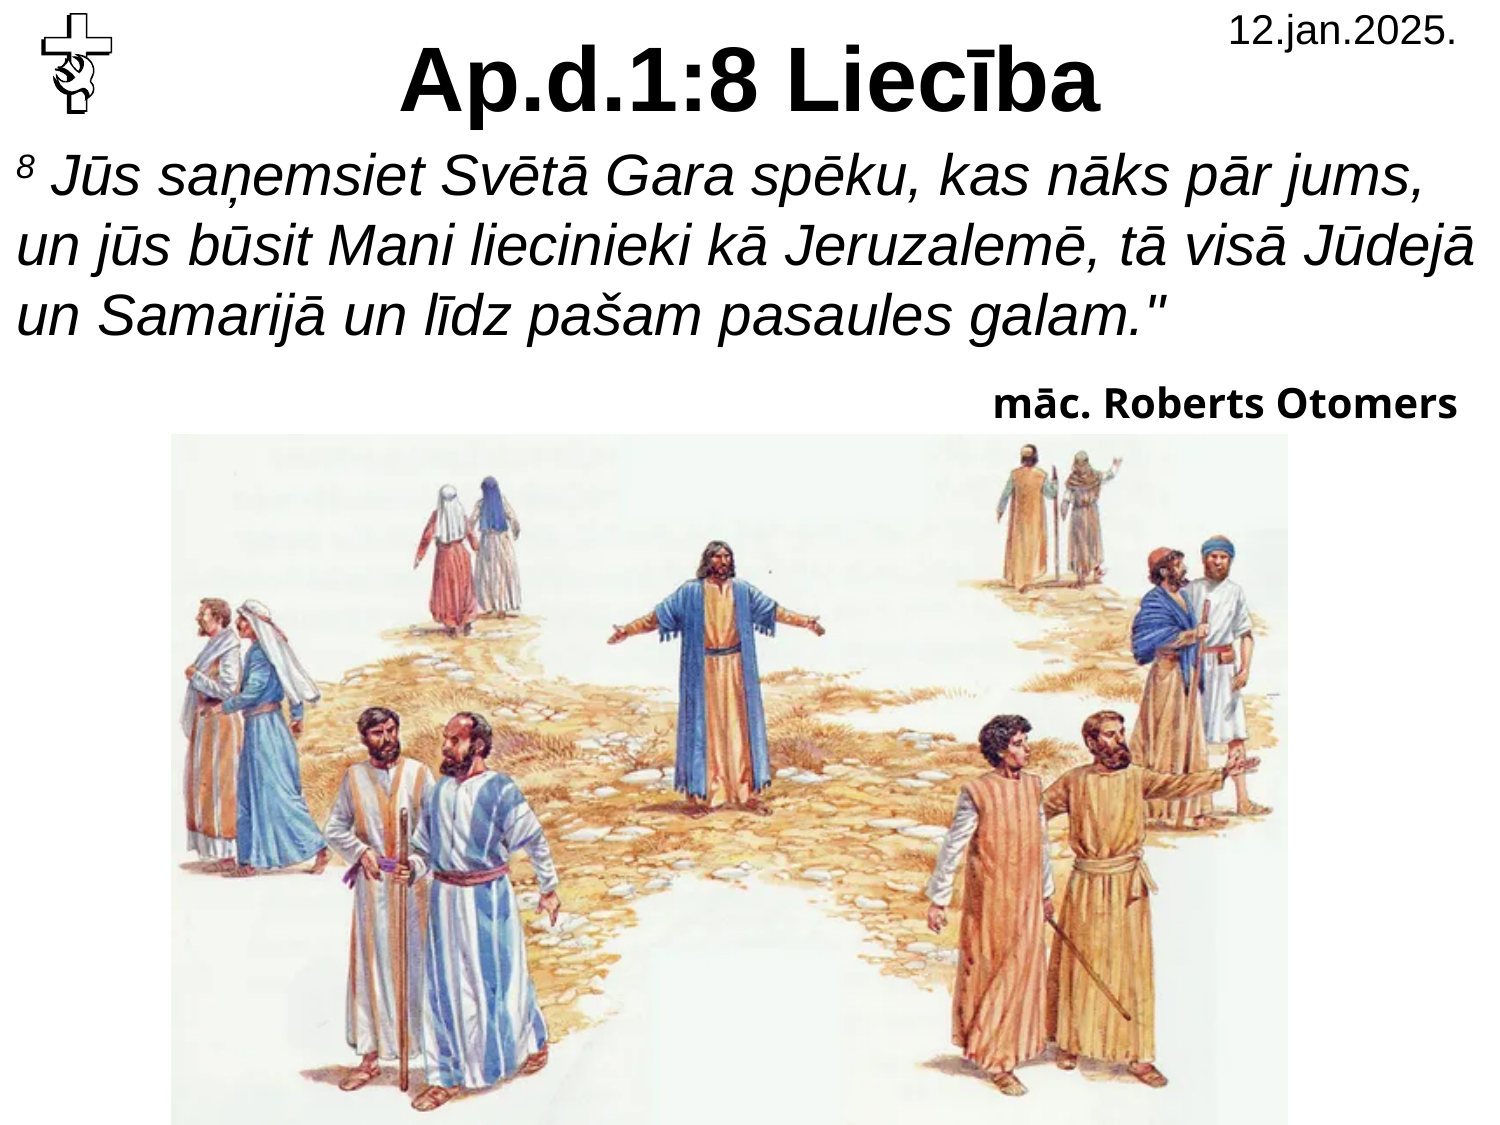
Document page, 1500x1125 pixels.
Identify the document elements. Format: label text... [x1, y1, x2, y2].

text_box māc. Roberts Otomers [927, 386, 1500, 434]
picture [40, 12, 113, 115]
text_box 12.jan.2025. [1213, 0, 1473, 61]
title Ap.d.1:8 Liecība [0, 11, 1500, 130]
text_box 8 Jūs saņemsiet Svētā Gara spēku, kas nāks pār jums, un jūs būsit Mani liecinieki kā Jeruzalemē, tā visā Jūdejā un Samarijā un līdz pašam pasaules galam." [0, 130, 1500, 386]
picture [170, 434, 1288, 1125]
